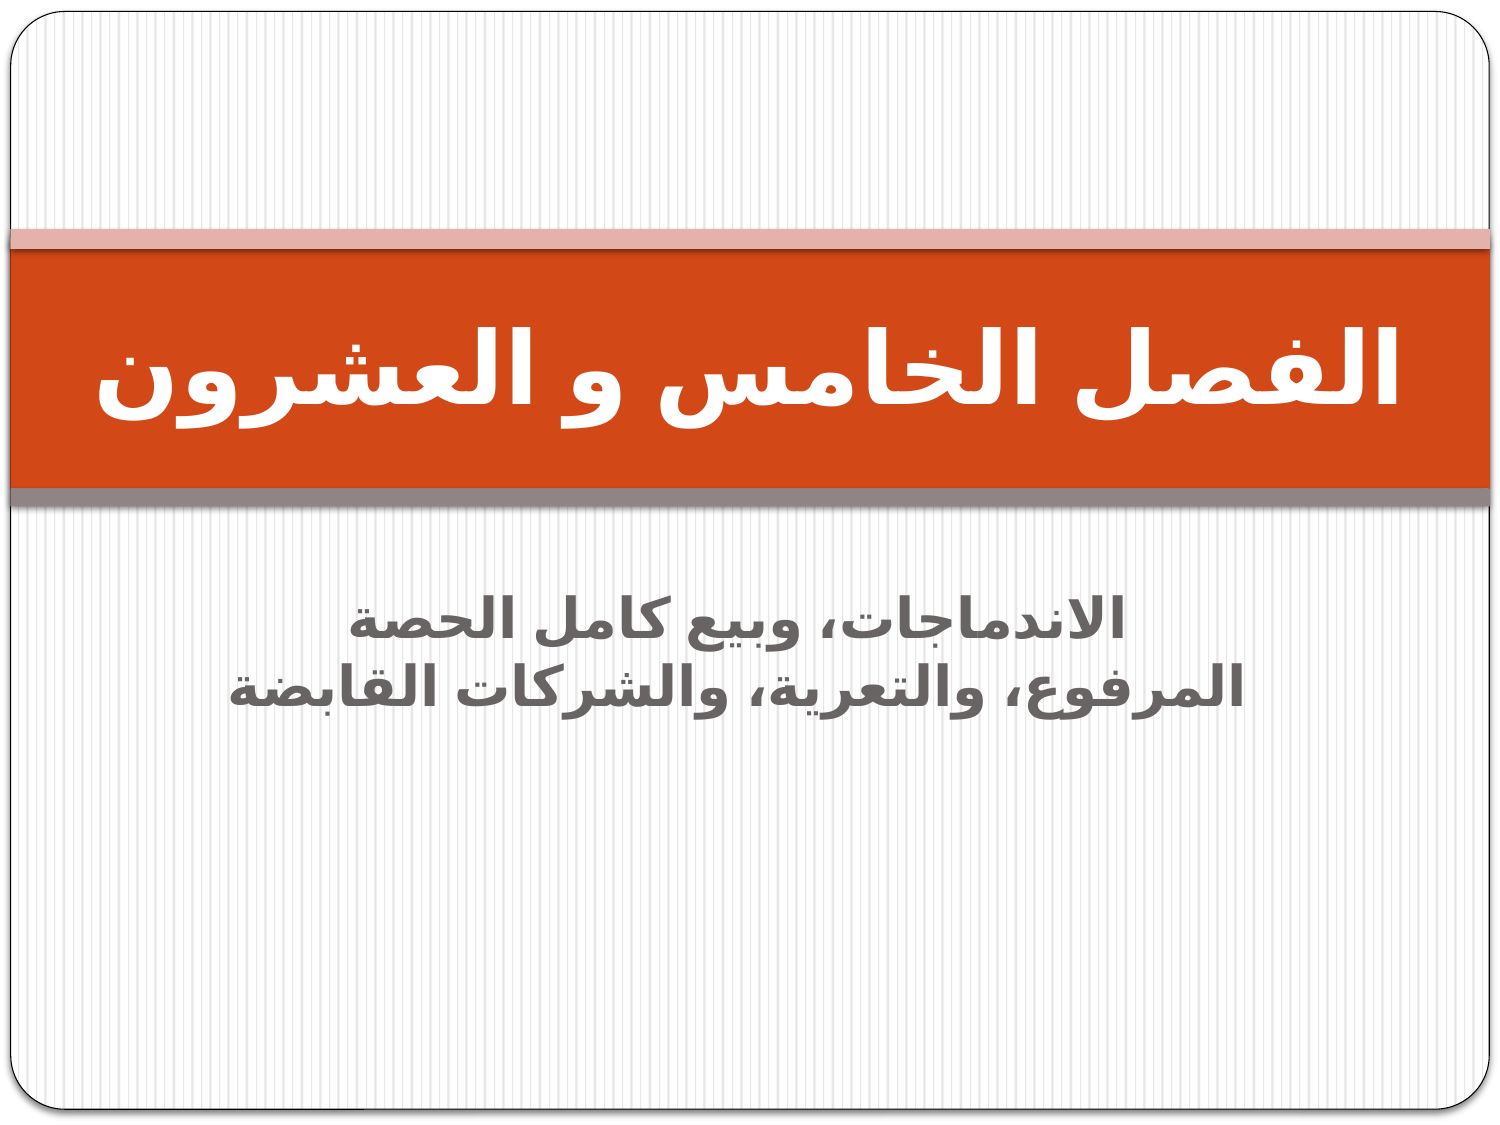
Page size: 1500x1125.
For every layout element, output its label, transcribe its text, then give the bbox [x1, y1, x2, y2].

title الفصل الخامس و العشرون [75, 247, 1425, 489]
subtitle الاندماجات، وبيع كامل الحصة المرفوع، والتعرية، والشركات القابضة [212, 575, 1263, 788]
